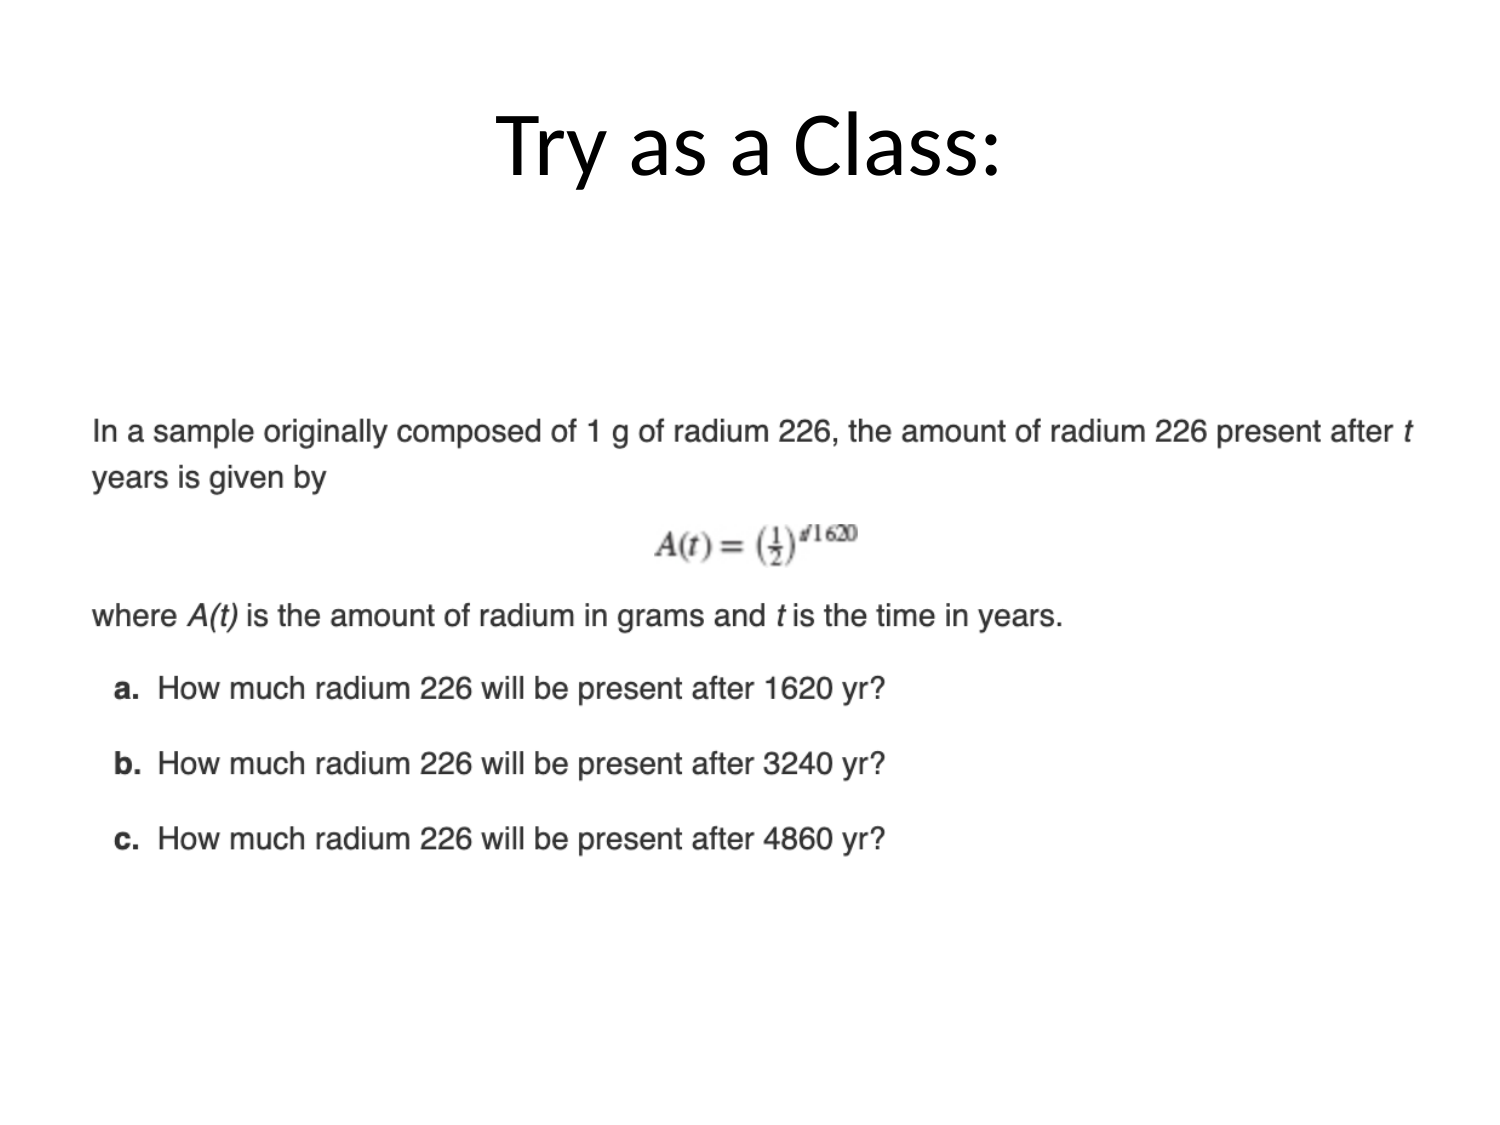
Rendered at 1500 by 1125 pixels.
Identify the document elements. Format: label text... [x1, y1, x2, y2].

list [74, 262, 1426, 1006]
title Try as a Class: [75, 45, 1425, 233]
